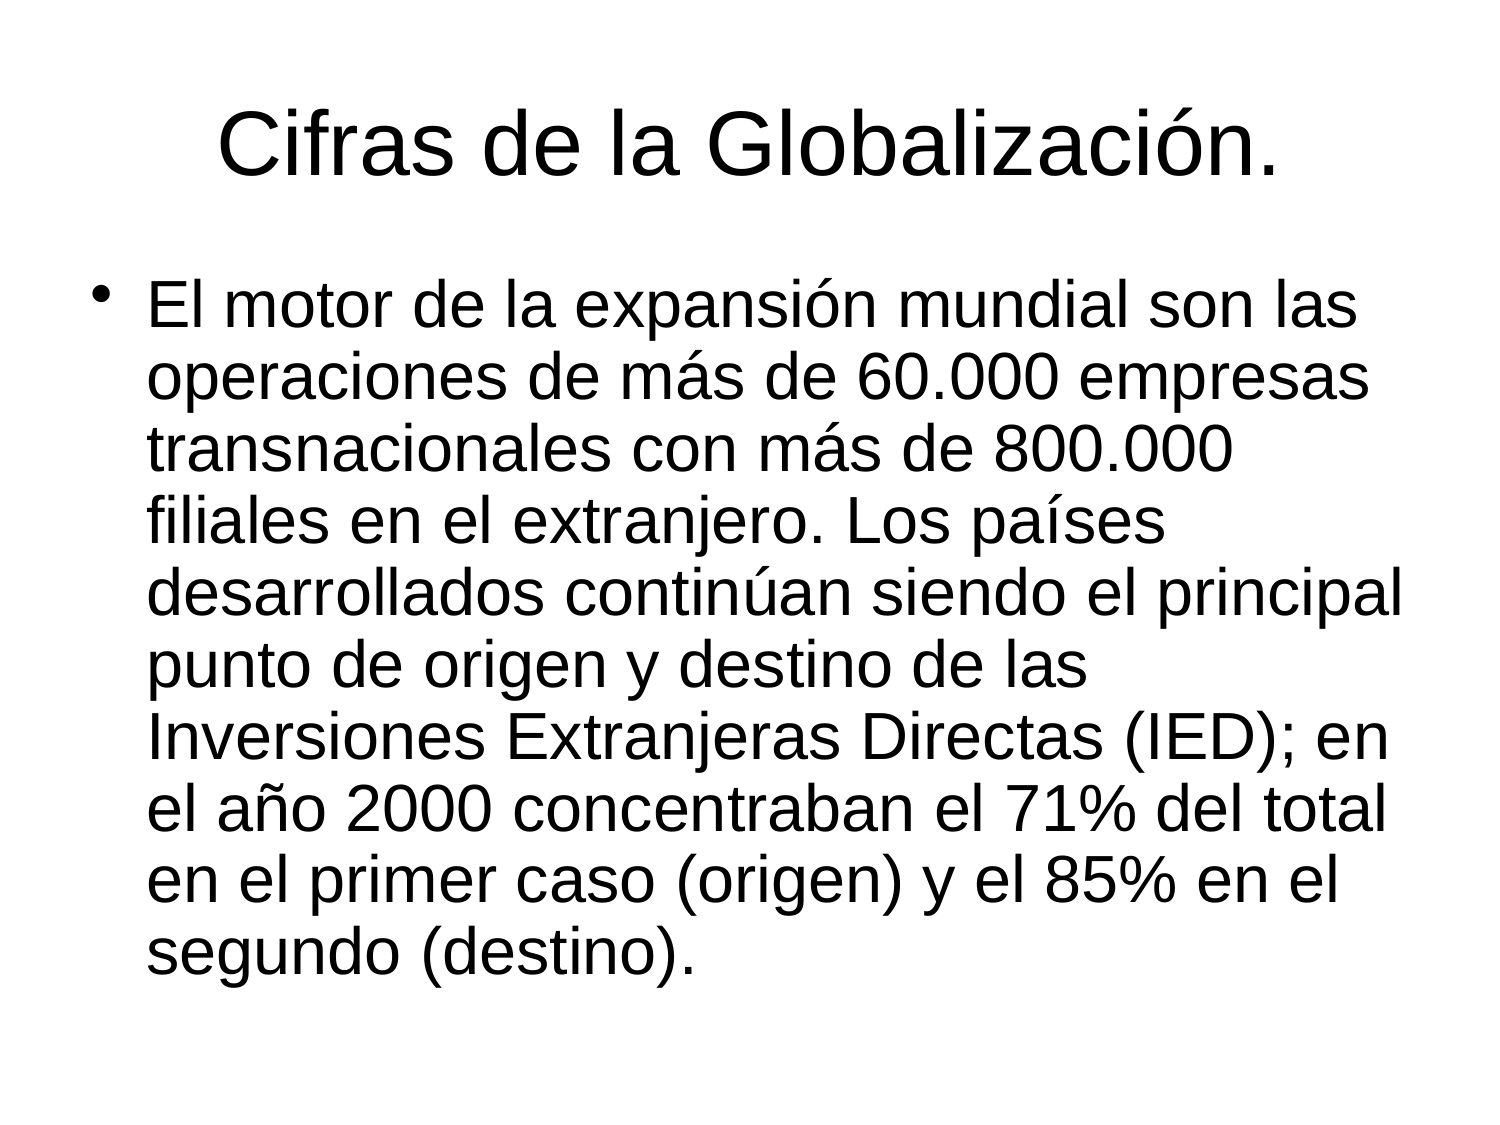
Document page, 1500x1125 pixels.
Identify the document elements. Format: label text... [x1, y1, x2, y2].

list El motor de la expansión mundial son las operaciones de más de 60.000 empresas transnacionales con más de 800.000 filiales en el extranjero. Los países desarrollados continúan siendo el principal punto de origen y destino de las Inversiones Extranjeras Directas (IED); en el año 2000 concentraban el 71% del total en el primer caso (origen) y el 85% en el segundo (destino). [74, 262, 1426, 1006]
title Cifras de la Globalización. [74, 44, 1426, 233]
